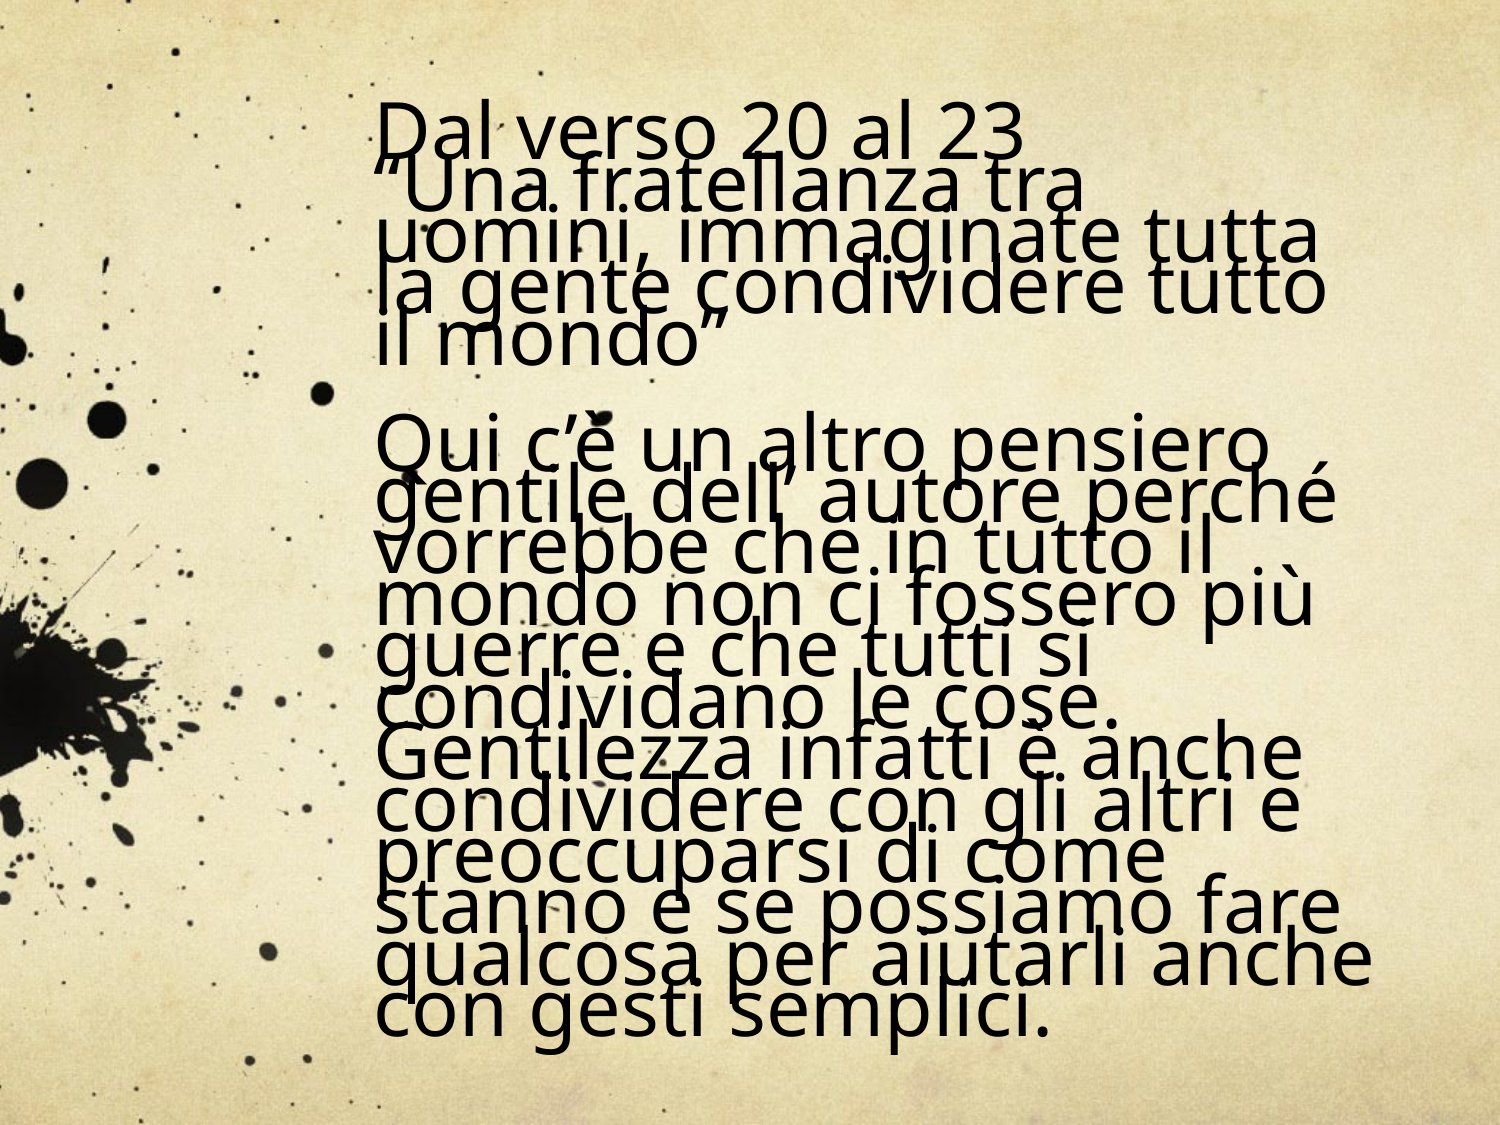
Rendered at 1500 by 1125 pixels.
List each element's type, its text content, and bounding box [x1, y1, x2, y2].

subtitle Dal verso 20 al 23 “Una fratellanza tra uomini, immaginate tutta la gente condividere tutto il mondo” Qui c’è un altro pensiero gentile dell’ autore perché vorrebbe che in tutto il mondo non ci fossero più guerre e che tutti si condividano le cose. Gentilezza infatti è anche condividere con gli altri e preoccuparsi di come stanno e se possiamo fare qualcosa per aiutarli anche con gesti semplici. [358, 72, 1396, 1060]
picture [0, 0, 1500, 1125]
